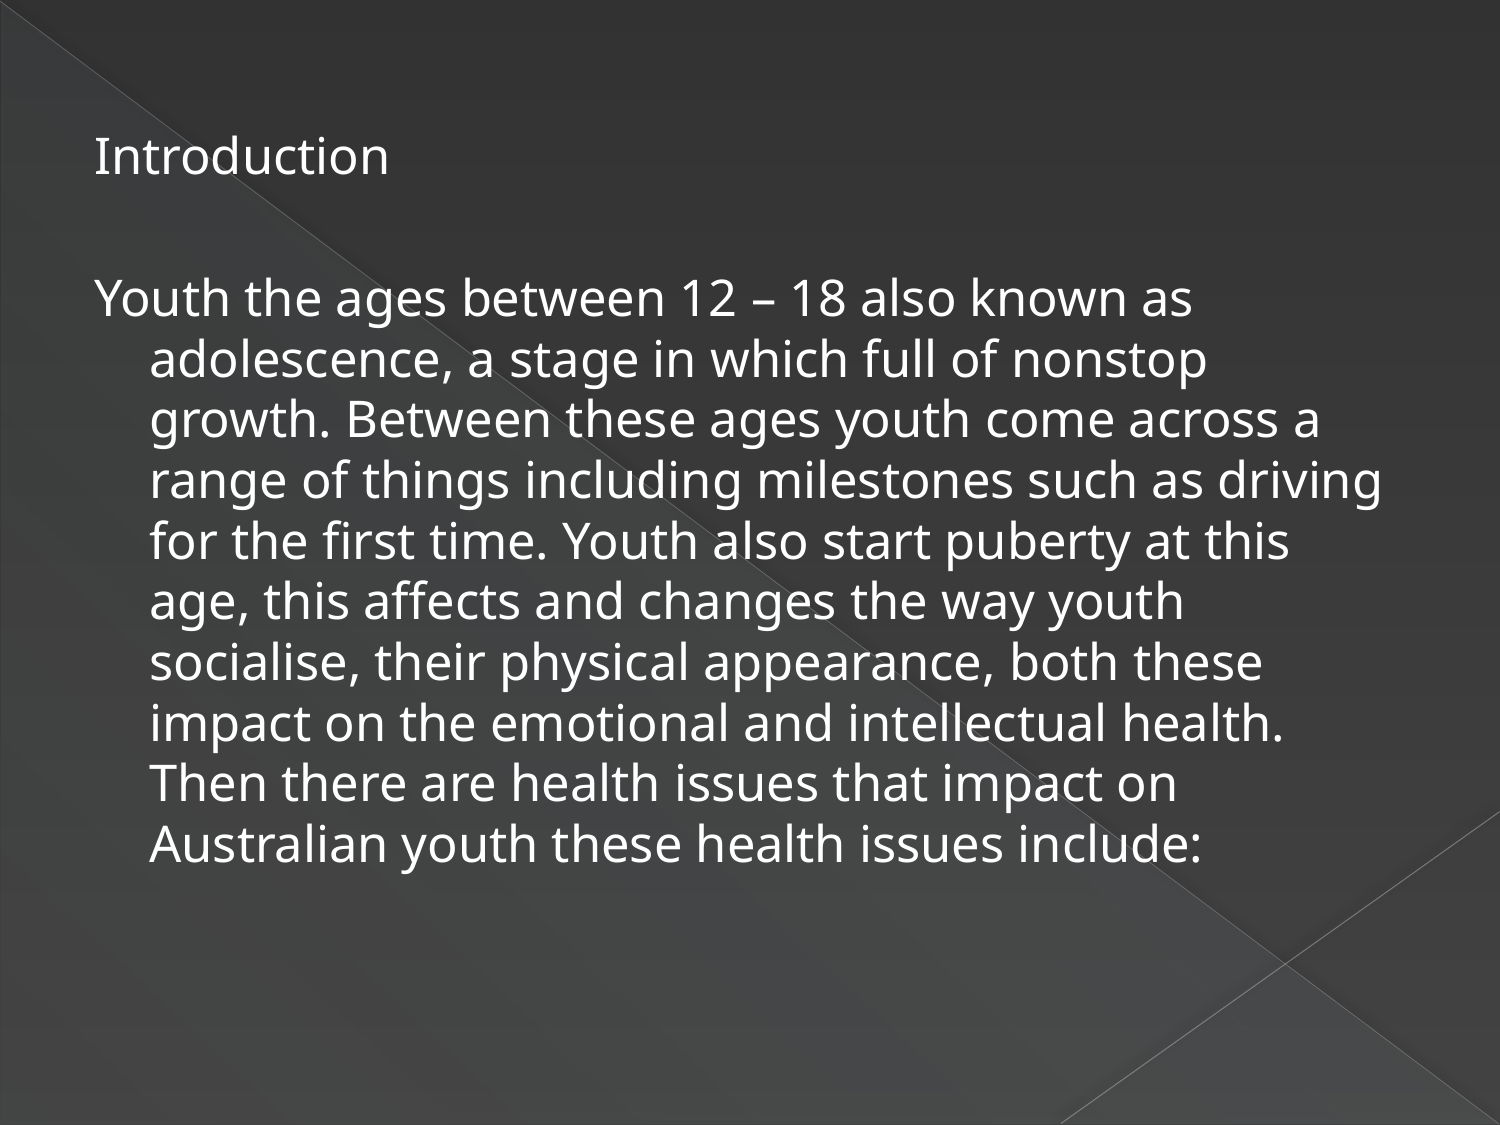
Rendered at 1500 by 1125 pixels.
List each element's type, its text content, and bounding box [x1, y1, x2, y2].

list Introduction Youth the ages between 12 – 18 also known as adolescence, a stage in which full of nonstop growth. Between these ages youth come across a range of things including milestones such as driving for the first time. Youth also start puberty at this age, this affects and changes the way youth socialise, their physical appearance, both these impact on the emotional and intellectual health. Then there are health issues that impact on Australian youth these health issues include: [70, 117, 1421, 950]
